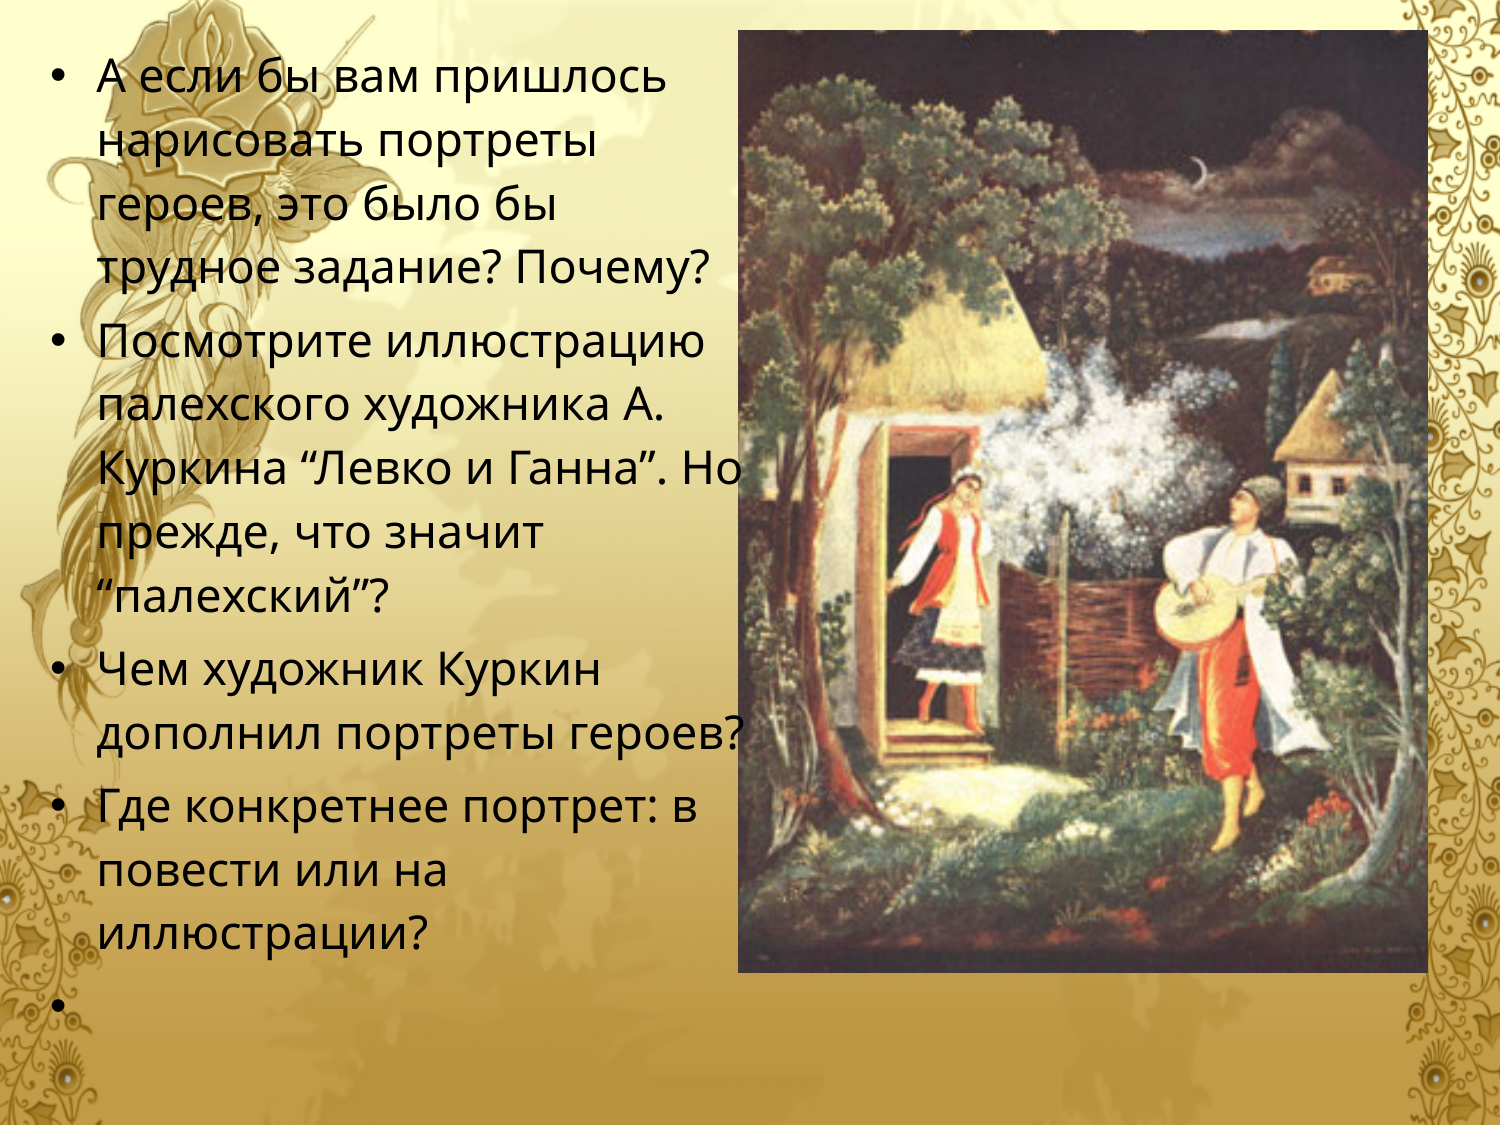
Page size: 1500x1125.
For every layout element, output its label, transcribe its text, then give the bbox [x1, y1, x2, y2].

list А если бы вам пришлось нарисовать портреты героев, это было бы трудное задание? Почему? Посмотрите иллюстрацию палехского художника А. Куркина “Левко и Ганна”. Но прежде, что значит “палехский”? Чем художник Куркин дополнил портреты героев? Где конкретнее портрет: в повести или на иллюстрации? [34, 34, 762, 1091]
picture [0, 0, 1500, 1125]
